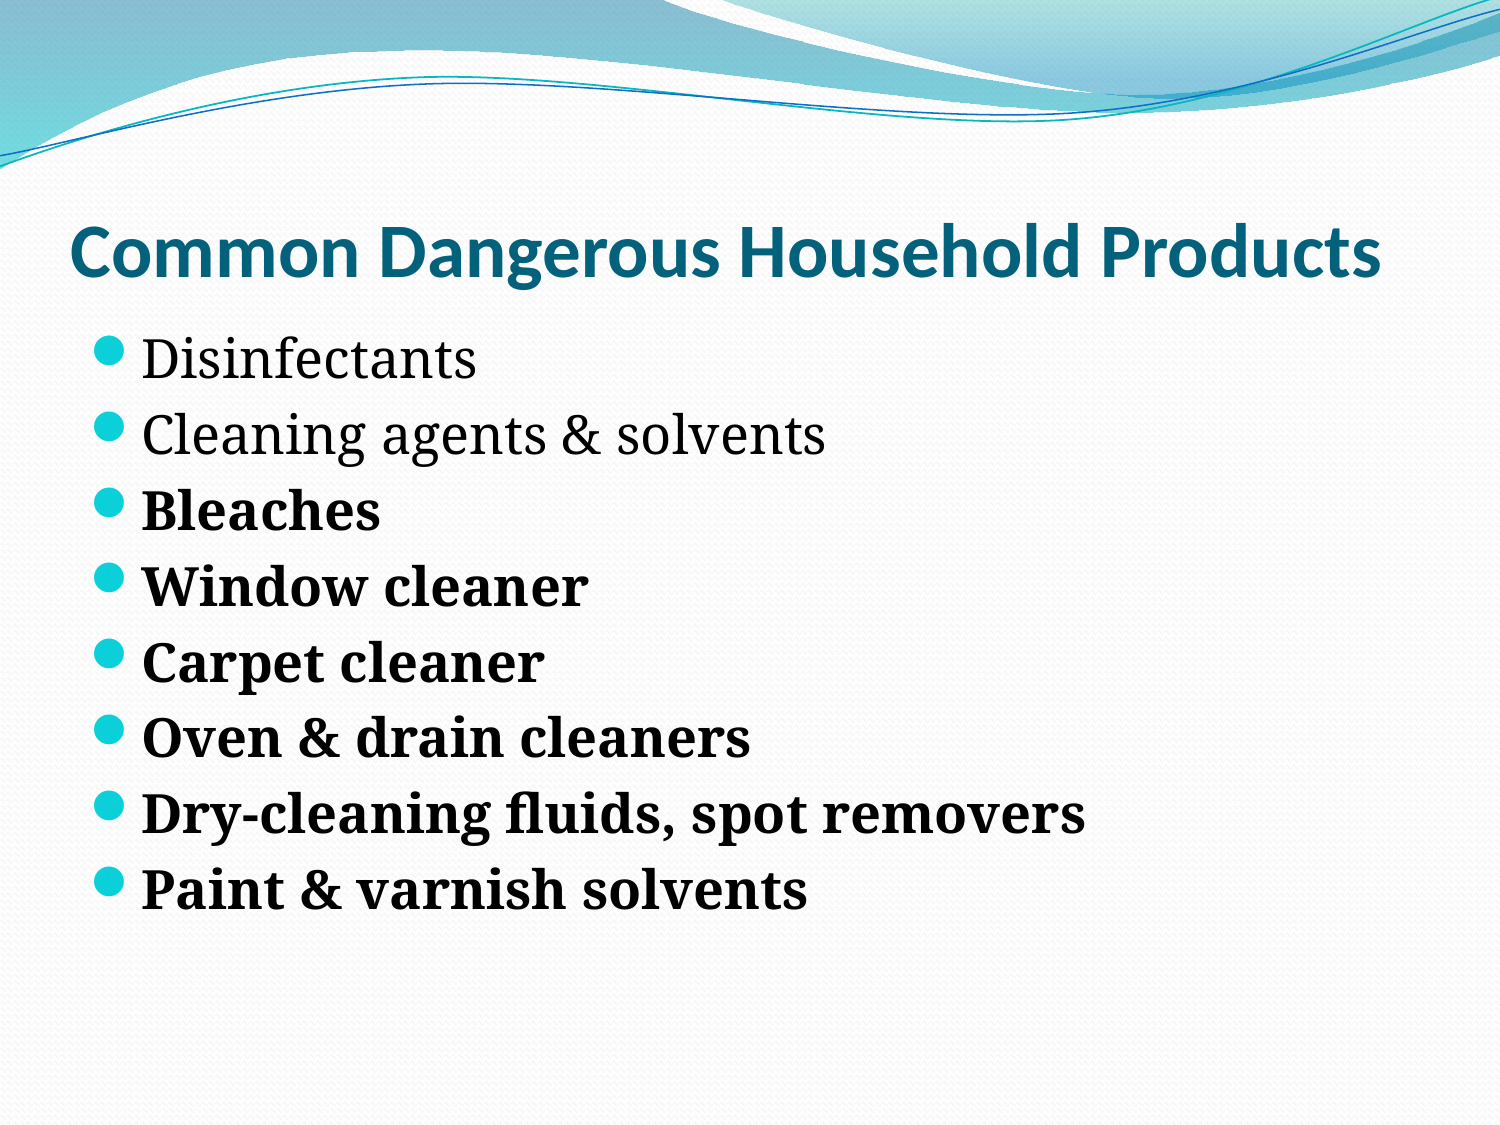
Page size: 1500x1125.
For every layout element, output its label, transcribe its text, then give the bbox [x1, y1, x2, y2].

title Common Dangerous Household Products [70, 105, 1421, 293]
list Disinfectants Cleaning agents & solvents Bleaches Window cleaner Carpet cleaner Oven & drain cleaners Dry-cleaning fluids, spot removers Paint & varnish solvents [75, 317, 1425, 1038]
